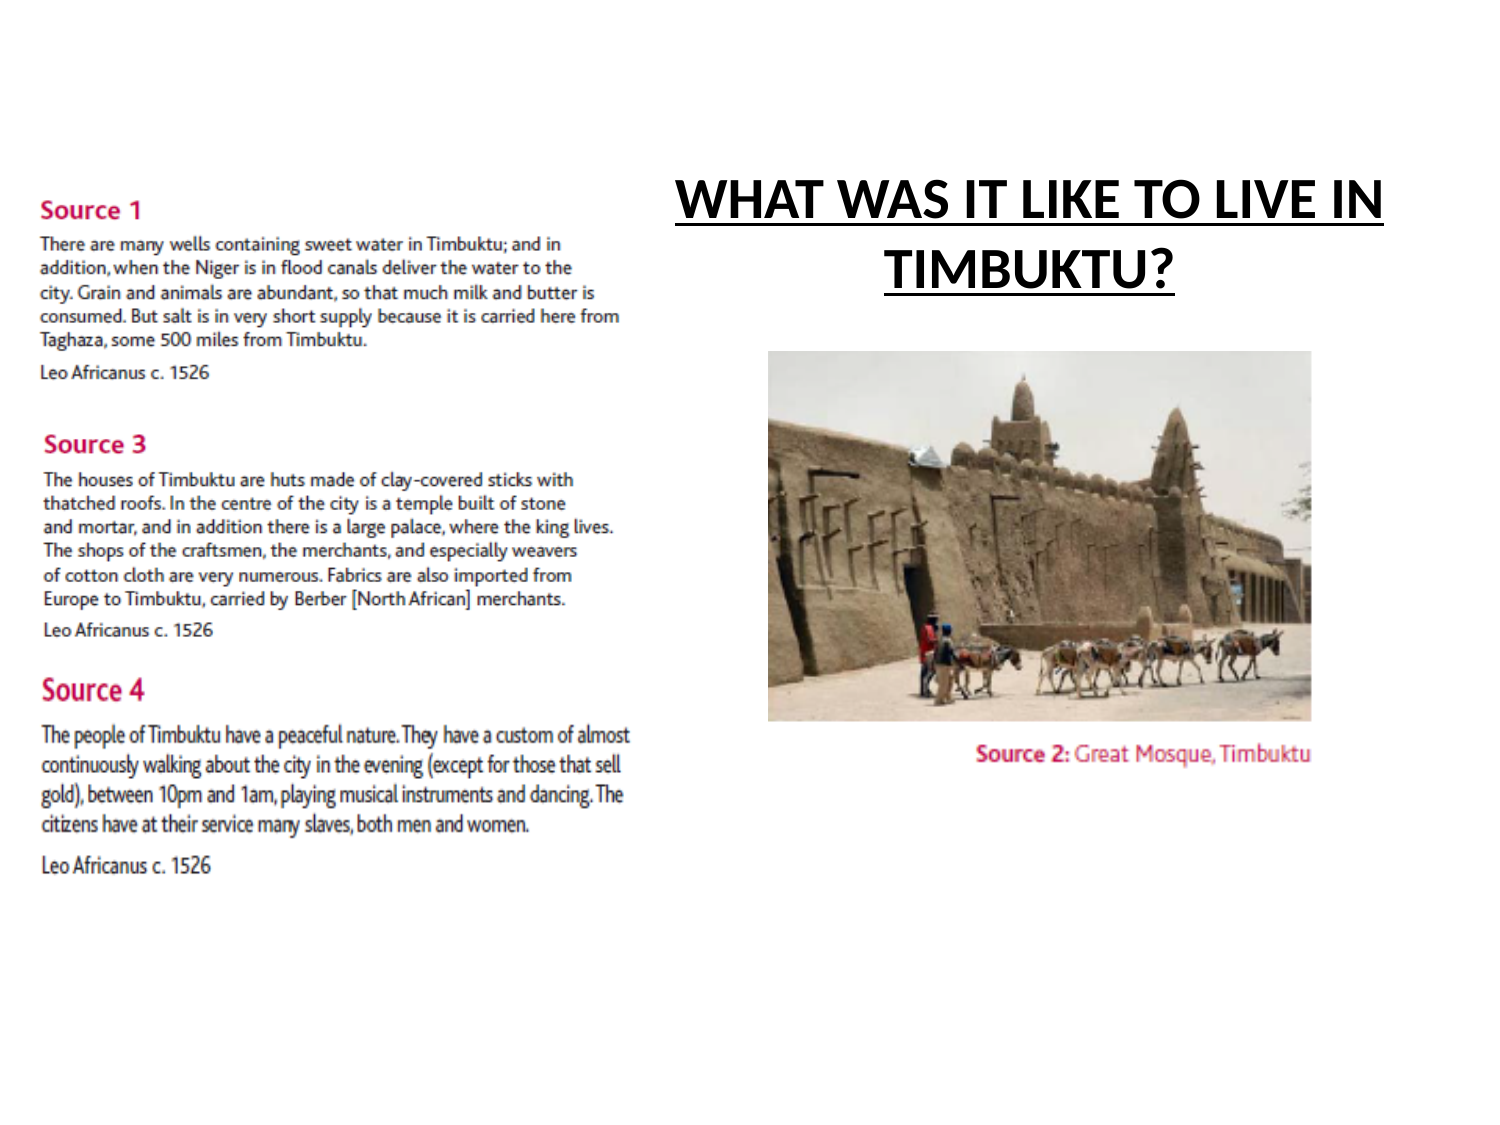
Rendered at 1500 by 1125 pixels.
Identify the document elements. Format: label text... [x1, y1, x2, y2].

picture [37, 196, 624, 385]
title WHAT WAS IT LIKE TO LIVE IN TIMBUKTU? [563, 172, 1497, 289]
picture [39, 426, 622, 640]
picture [37, 668, 638, 882]
picture [768, 351, 1314, 771]
